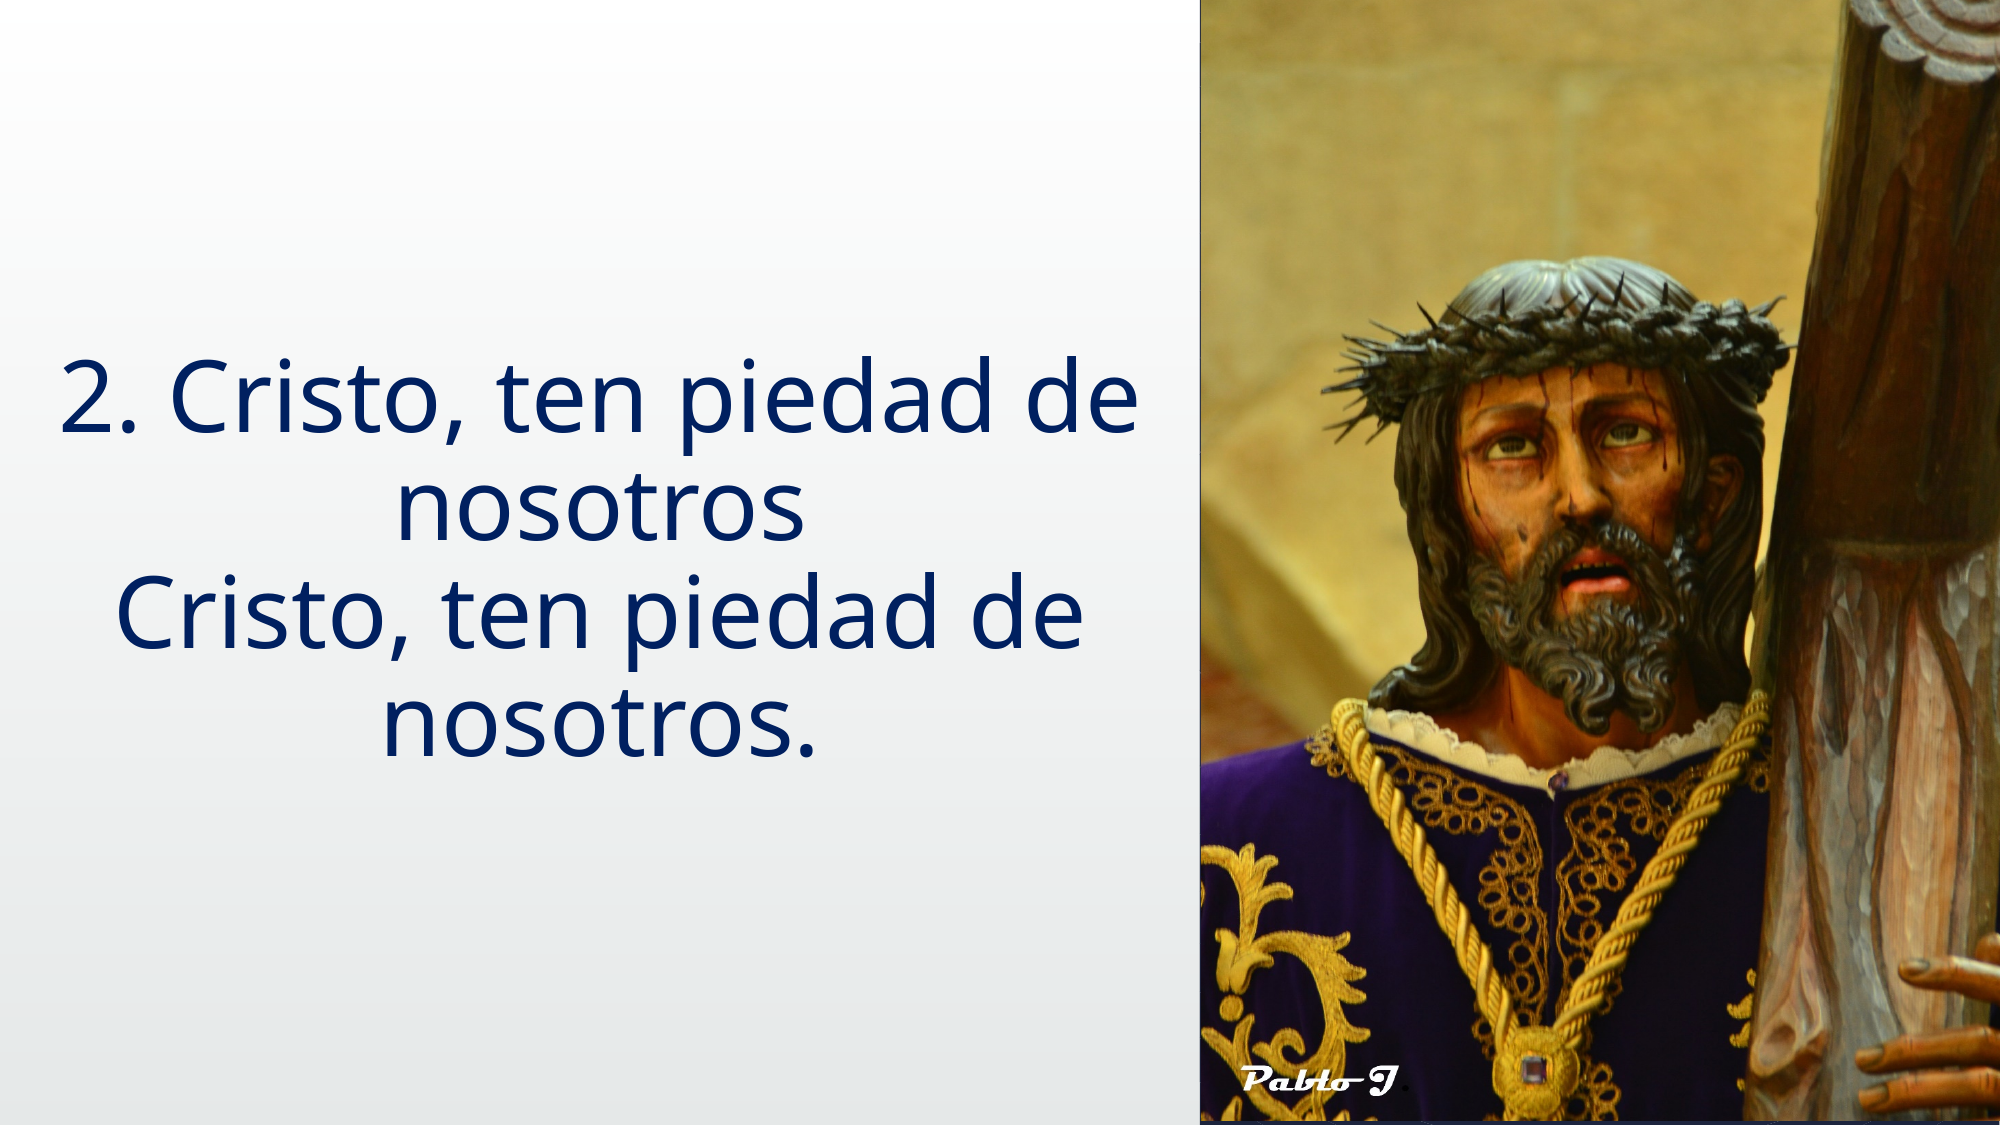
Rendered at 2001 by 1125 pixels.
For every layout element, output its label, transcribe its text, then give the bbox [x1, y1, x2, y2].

title 2. Cristo, ten piedad de nosotros Cristo, ten piedad de nosotros. [0, 0, 1200, 1125]
picture [1200, 0, 2000, 1125]
